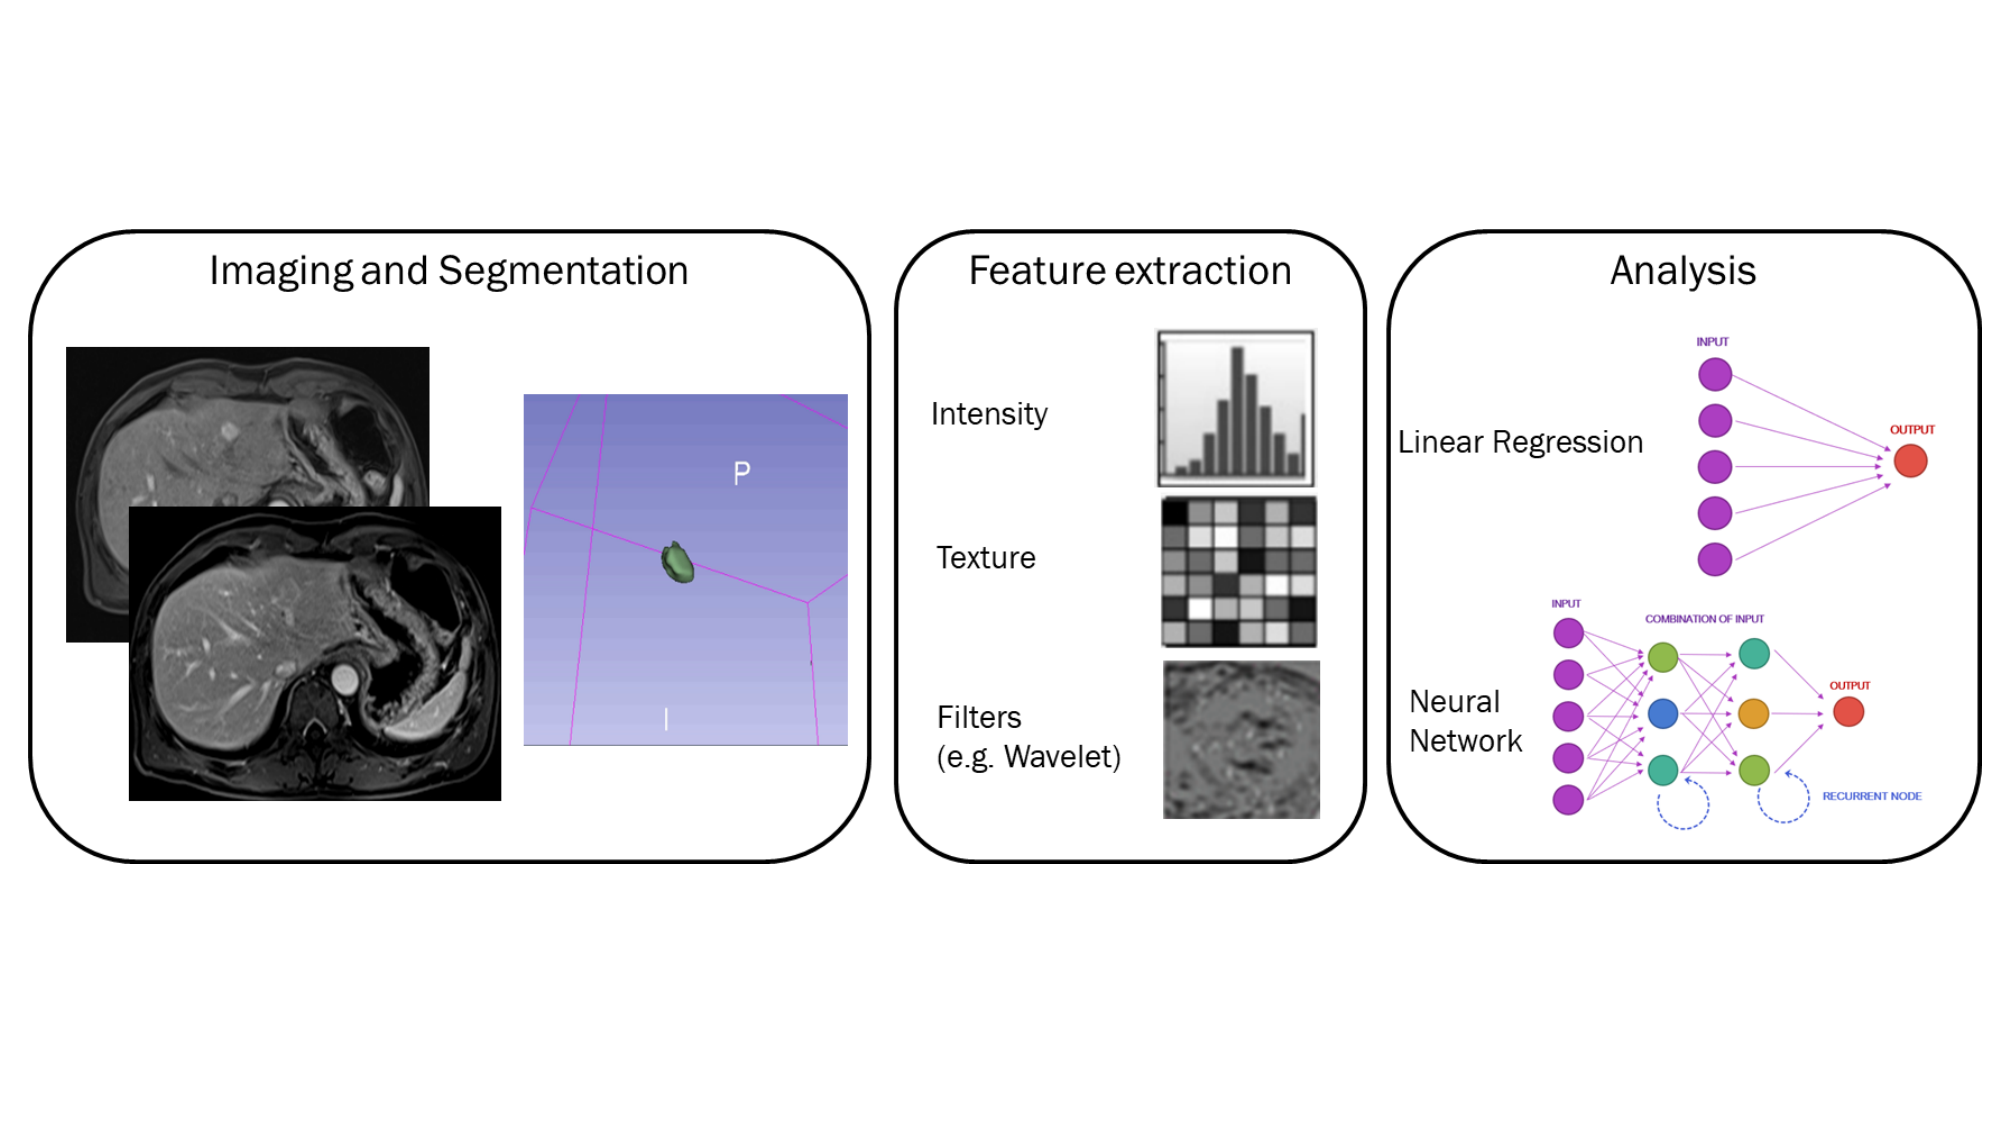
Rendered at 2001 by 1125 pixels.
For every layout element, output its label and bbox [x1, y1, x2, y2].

picture [28, 229, 1982, 864]
